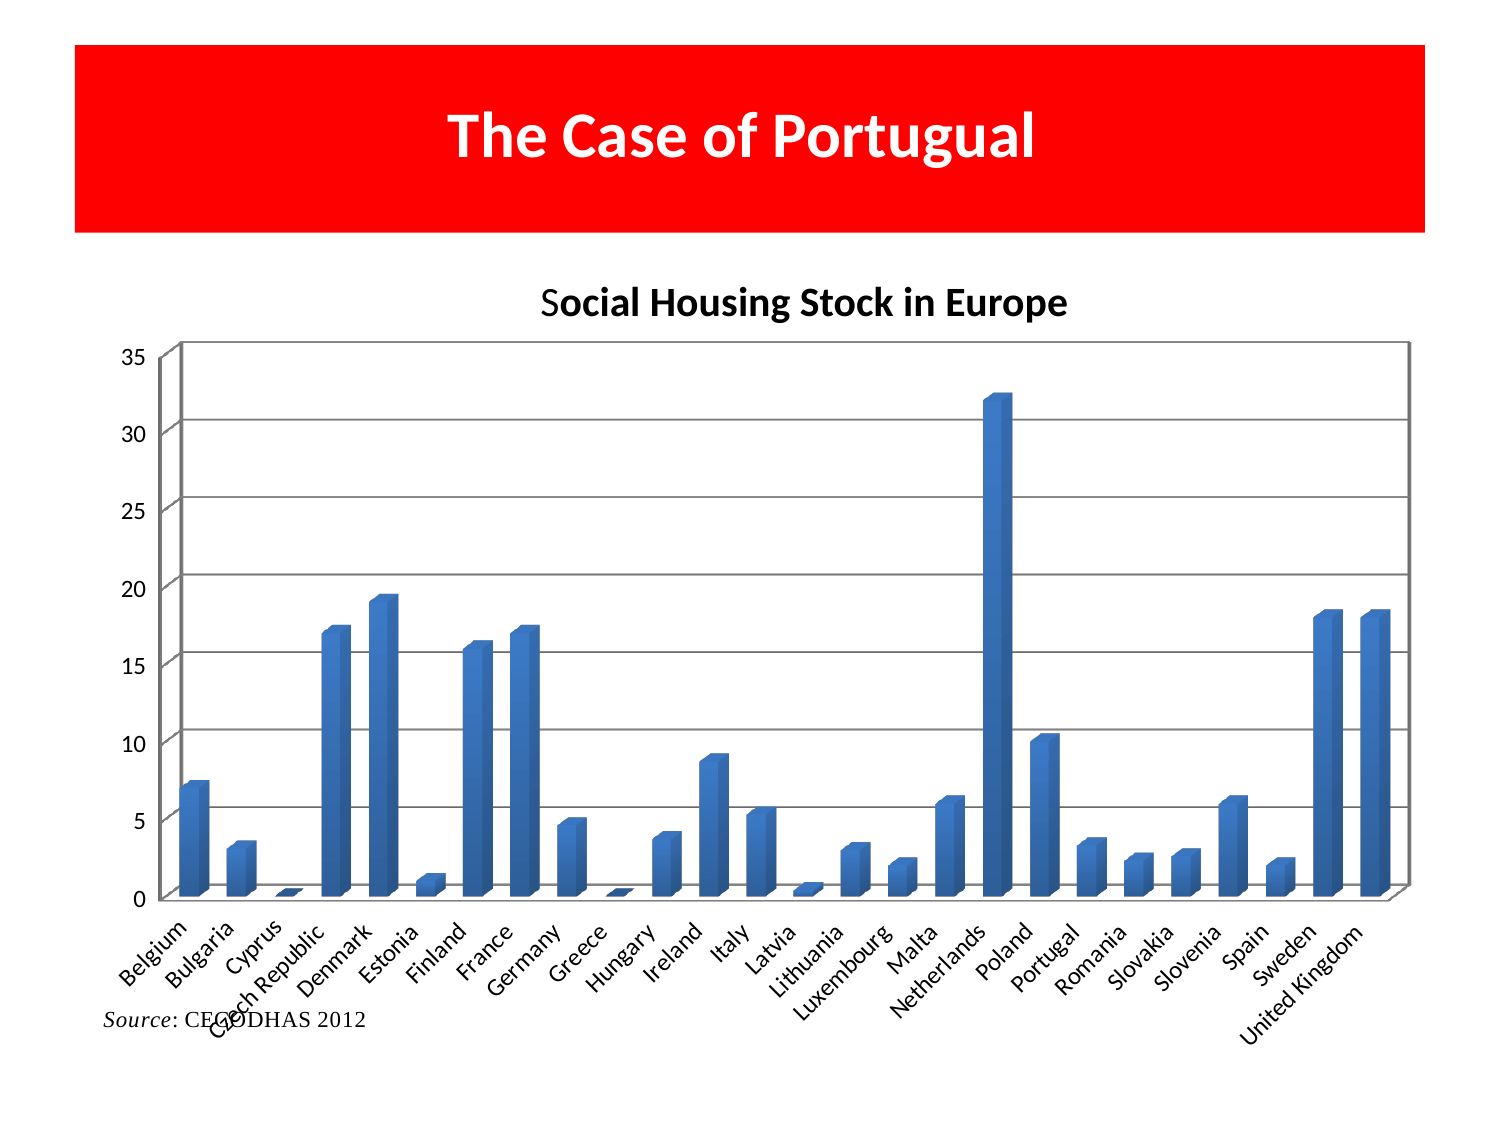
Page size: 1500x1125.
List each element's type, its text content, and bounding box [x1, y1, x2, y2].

text_box The Case of Portugual [74, 45, 1425, 233]
text_box Social Housing Stock in Europe [525, 267, 1294, 324]
chart [88, 325, 1439, 1069]
